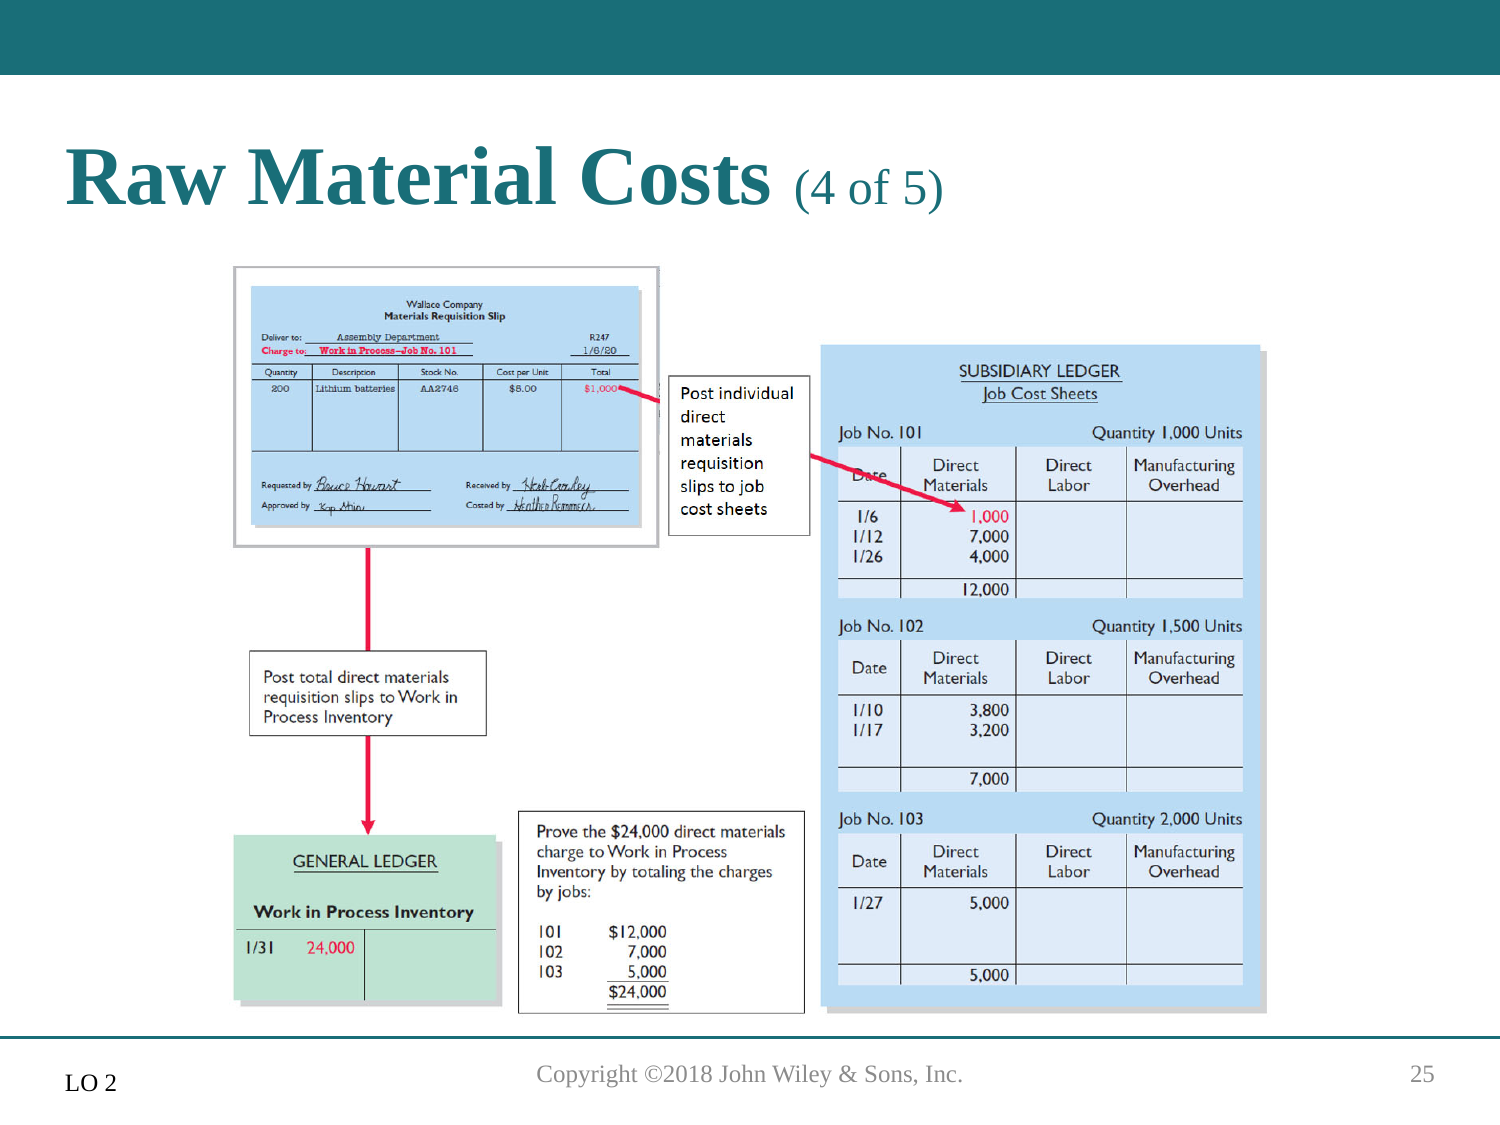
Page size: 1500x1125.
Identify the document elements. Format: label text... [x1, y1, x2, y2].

title Raw Material Costs (4 of 5) [50, 125, 1450, 250]
list L O 2 [50, 1062, 150, 1113]
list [229, 262, 1271, 1018]
footer Copyright ©2018 John Wiley & Sons, Inc. [496, 1042, 1004, 1103]
slide_number 25 [1059, 1042, 1450, 1103]
